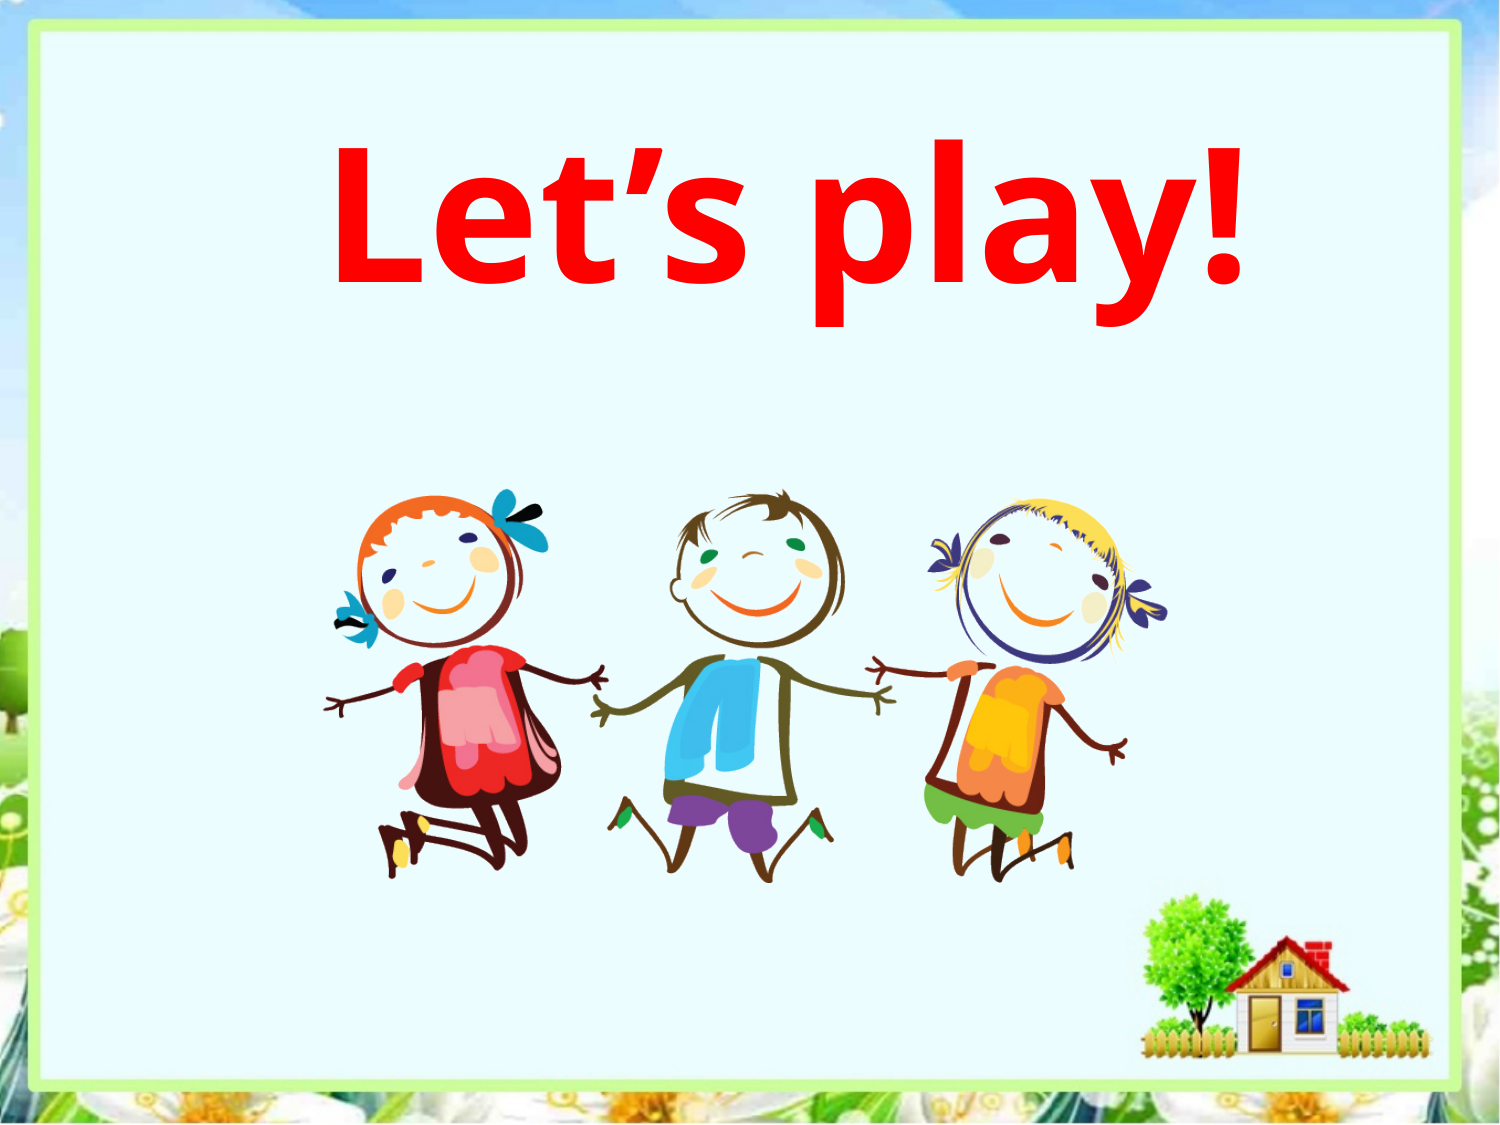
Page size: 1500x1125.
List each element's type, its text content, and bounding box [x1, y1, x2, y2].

picture [0, 0, 1500, 1125]
title Let’s play! [112, 113, 1463, 302]
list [277, 361, 1200, 966]
